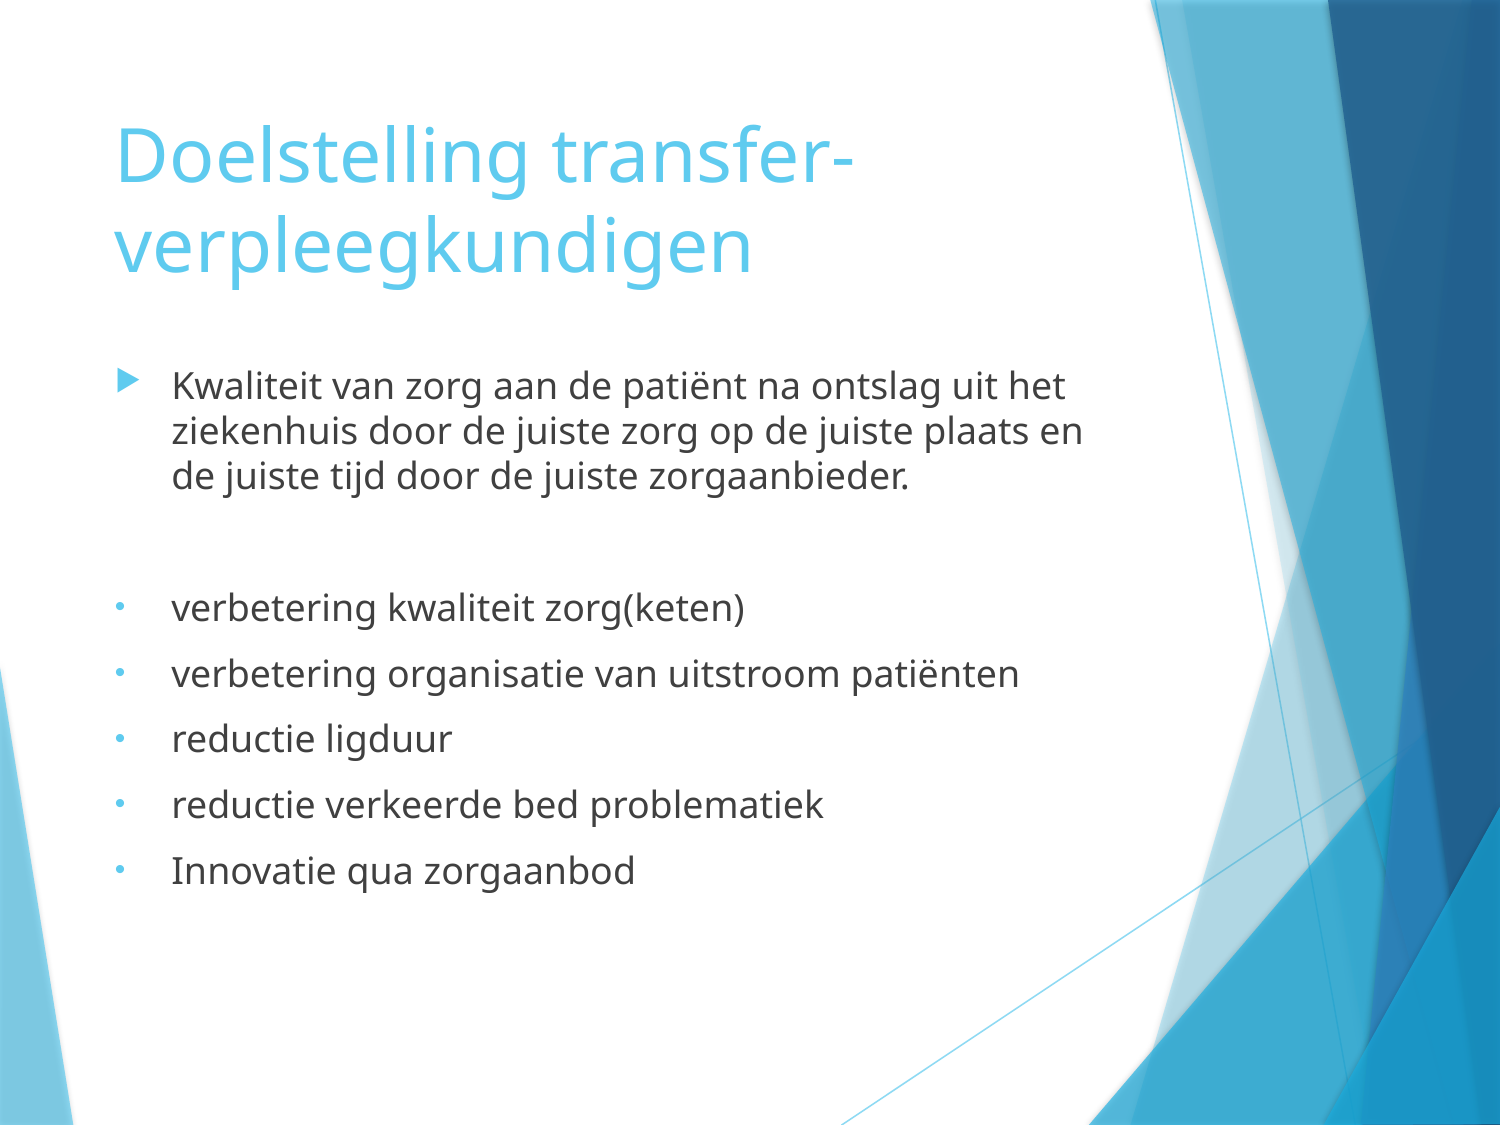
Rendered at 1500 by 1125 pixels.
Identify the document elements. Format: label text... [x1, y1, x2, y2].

list Kwaliteit van zorg aan de patiënt na ontslag uit het ziekenhuis door de juiste zorg op de juiste plaats en de juiste tijd door de juiste zorgaanbieder. verbetering kwaliteit zorg(keten) verbetering organisatie van uitstroom patiënten reductie ligduur reductie verkeerde bed problematiek Innovatie qua zorgaanbod [99, 354, 1142, 992]
title Doelstelling transfer- verpleegkundigen [99, 99, 1142, 317]
